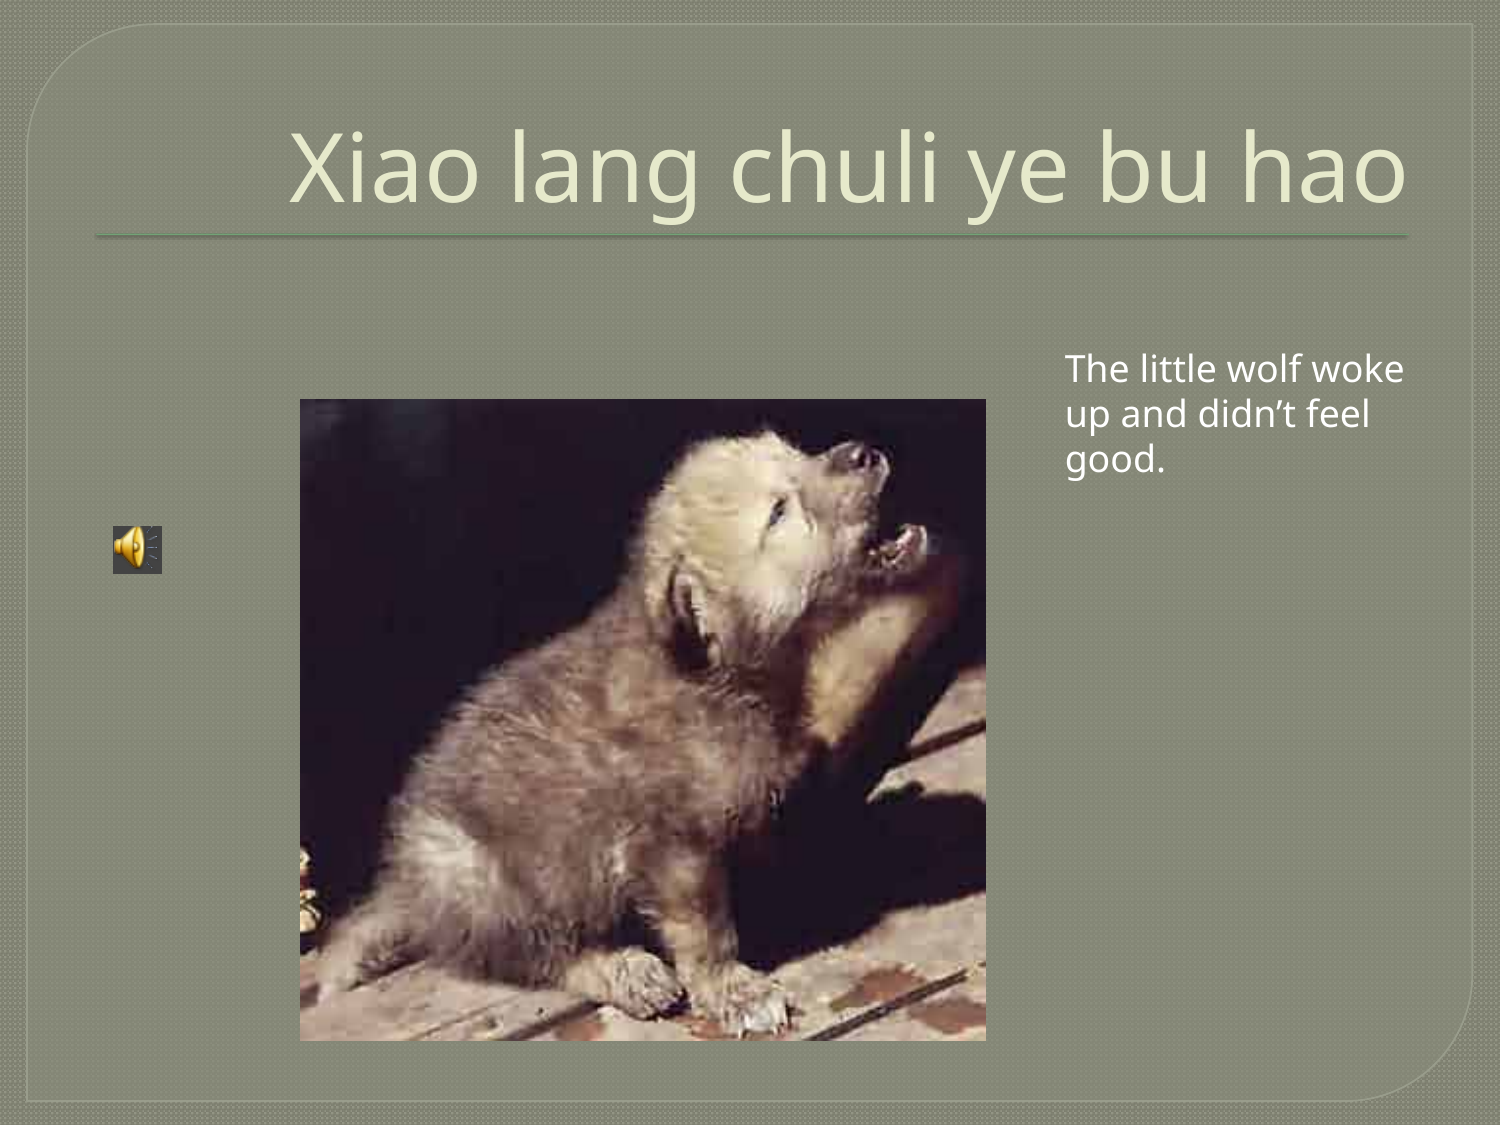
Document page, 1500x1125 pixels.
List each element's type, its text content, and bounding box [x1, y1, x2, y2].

picture [112, 524, 163, 576]
title Xiao lang chuli ye bu hao [75, 41, 1425, 230]
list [299, 399, 987, 1041]
text_box The little wolf woke up and didn’t feel good. [1050, 337, 1475, 488]
